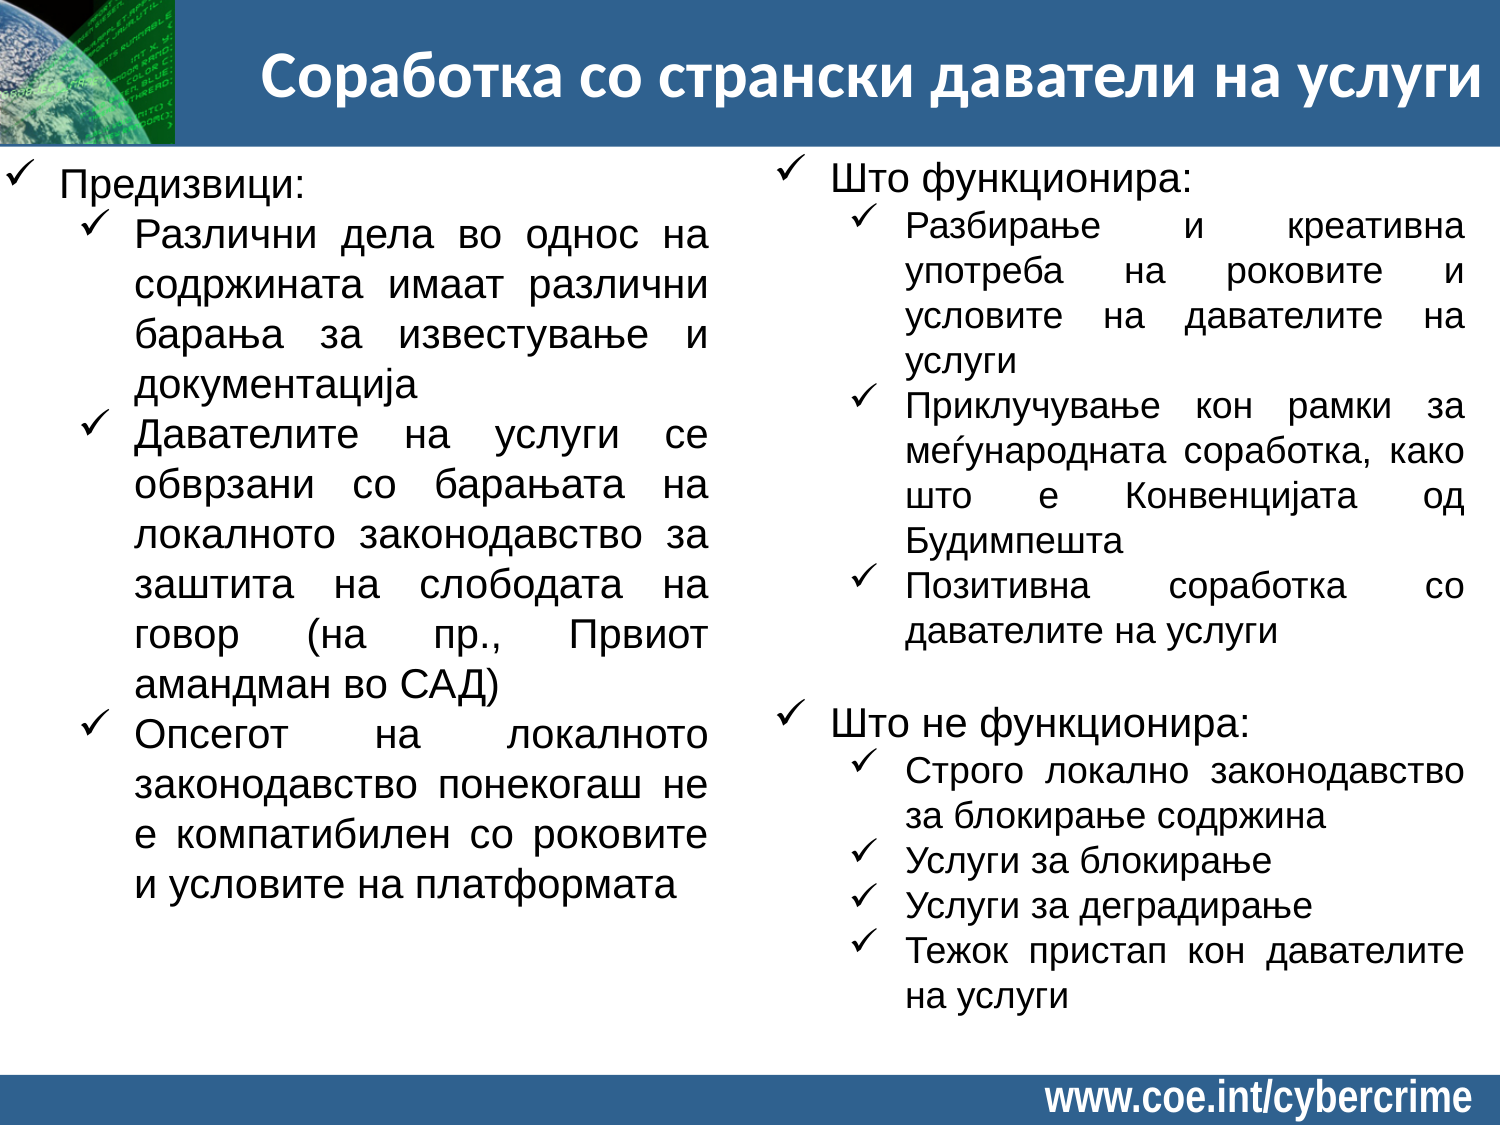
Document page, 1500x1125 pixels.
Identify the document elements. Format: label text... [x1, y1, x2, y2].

text_box Што функционира: Разбирање и креативна употреба на роковите и условите на давателите на услуги Приклучување кон рамки за меѓународната соработка, како што е Конвенцијата од Будимпешта Позитивна соработка со давателите на услуги Што не функционира: Строго локално законодавство за блокирање содржина Услуги за блокирање Услуги за деградирање Тежок пристап кон давателите на услуги [759, 143, 1480, 1024]
text_box Соработка со странски даватели на услуги [177, 0, 1500, 149]
picture [0, 0, 175, 144]
text_box www.coe.int/cybercrime [1030, 1059, 1500, 1125]
text_box Предизвици: Различни дела во однос на содржината имаат различни барања за известување и документација Давателите на услуги се обврзани со барањата на локалното законодавство за заштита на слободата на говор (на пр., Првиот амандман во САД) Опсегот на локалното законодавство понекогаш не е компатибилен со роковите и условите на платформата [0, 149, 724, 915]
text_box [0, 1073, 1030, 1125]
